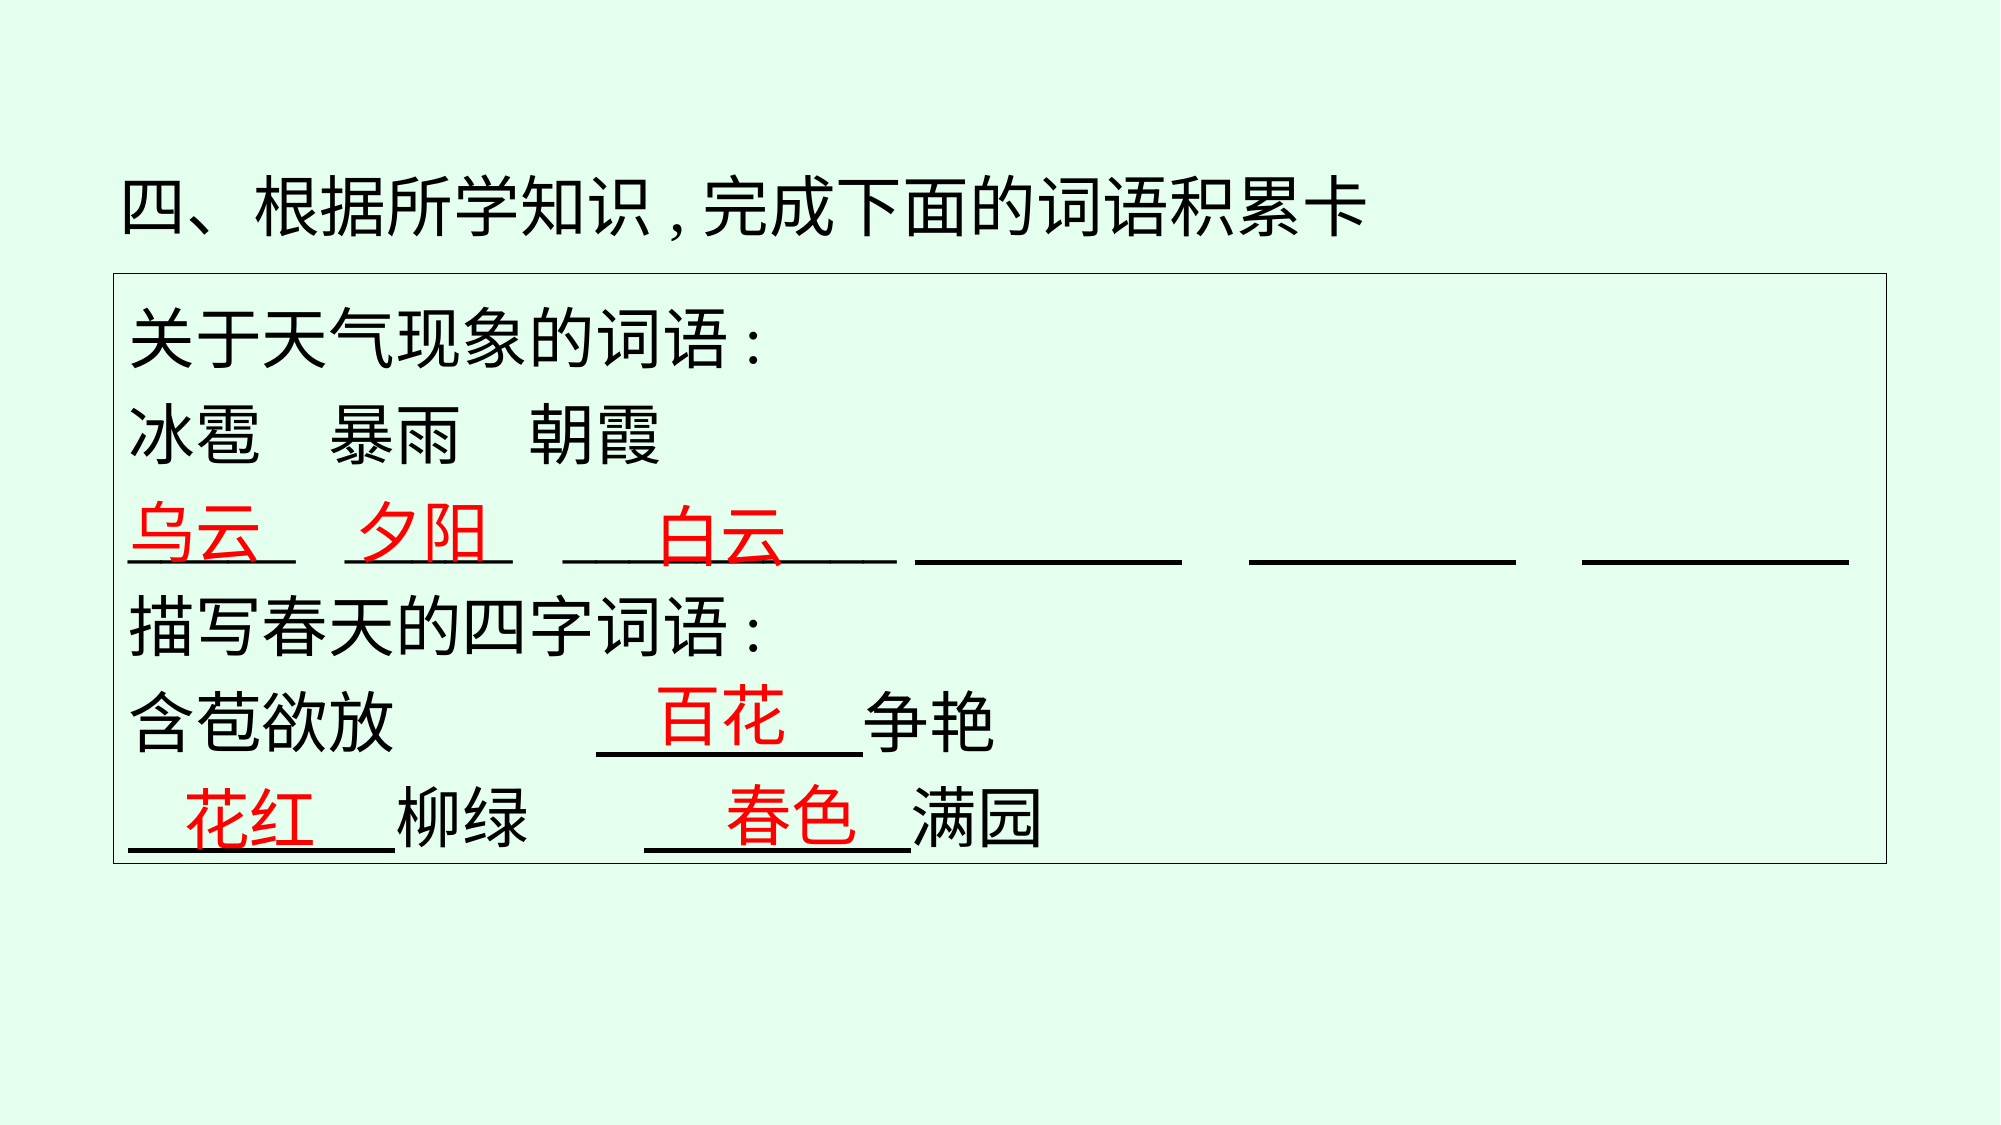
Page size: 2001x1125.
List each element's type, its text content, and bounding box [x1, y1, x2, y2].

text_box 关于天气现象的词语: 冰雹 暴雨 朝霞 _____ _____ __________ 描写春天的四字词语: 含苞欲放 争艳 柳绿 满园 [113, 273, 1887, 864]
text_box 百花 [639, 649, 803, 761]
text_box 花红 [168, 754, 332, 865]
text_box 白云 [639, 471, 803, 582]
text_box 春色 [710, 750, 874, 862]
text_box 乌云 [114, 467, 278, 579]
text_box 夕阳 [341, 467, 505, 579]
text_box 四、根据所学知识,完成下面的词语积累卡 [105, 141, 1400, 253]
